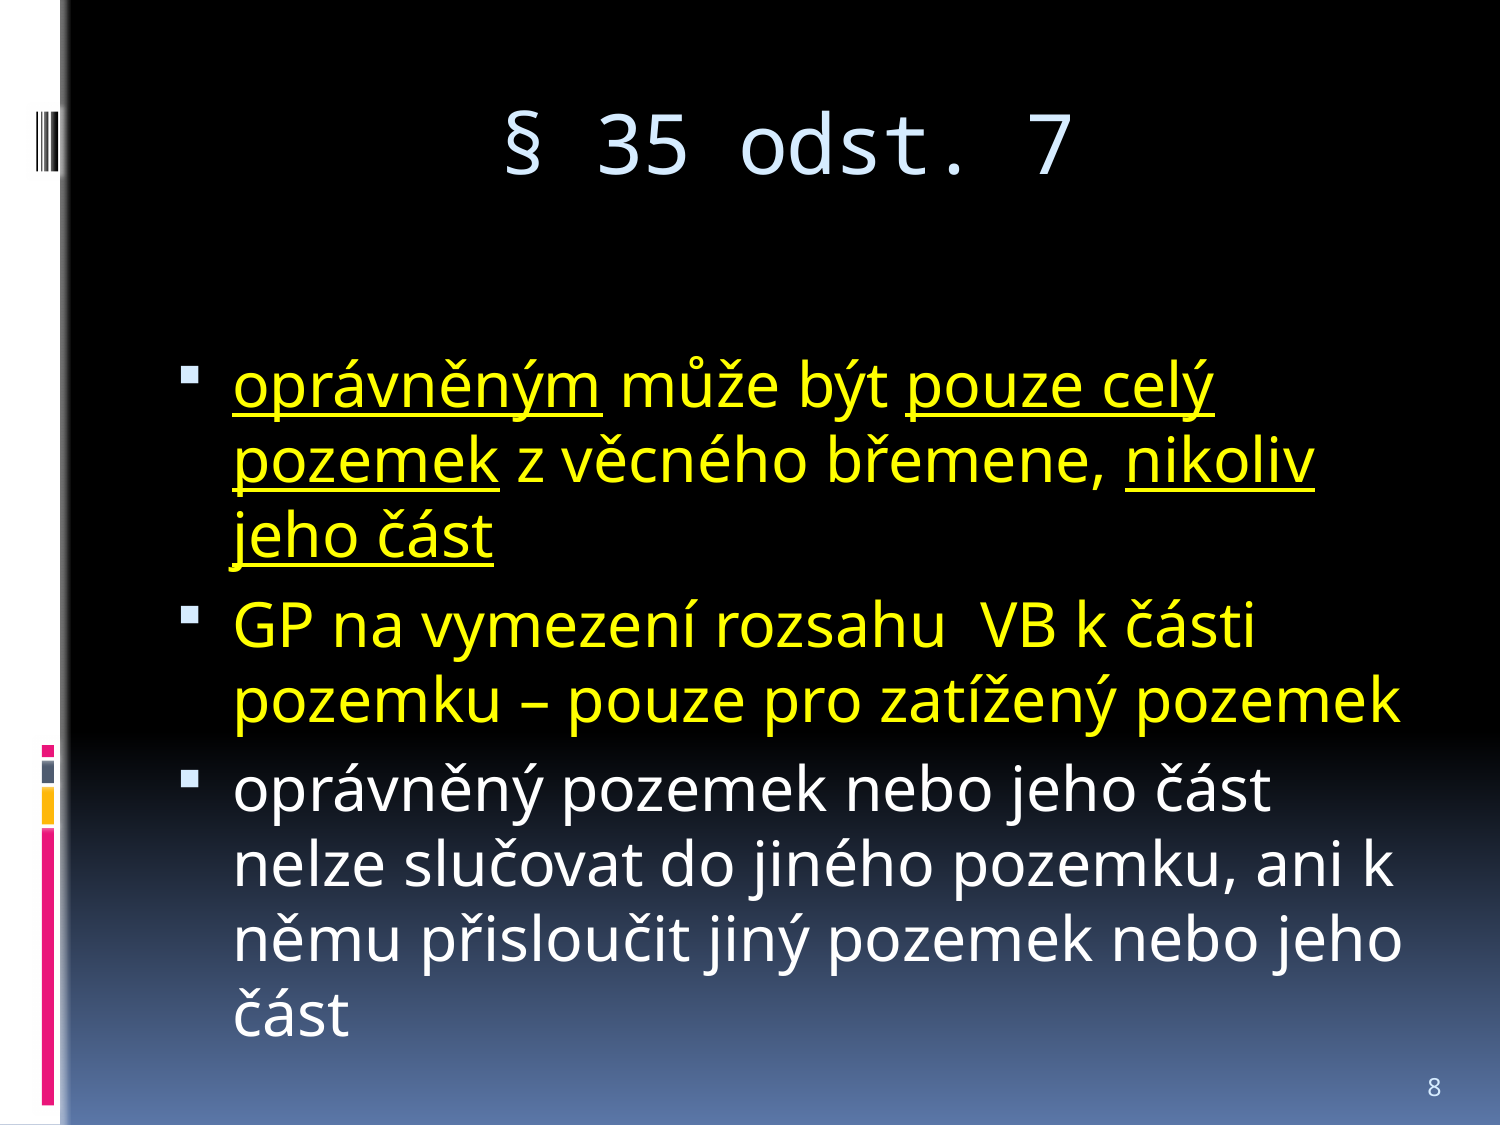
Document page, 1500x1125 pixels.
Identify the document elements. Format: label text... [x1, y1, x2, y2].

title § 35 odst. 7 [150, 83, 1425, 234]
list oprávněným může být pouze celý pozemek z věcného břemene, nikoliv jeho část GP na vymezení rozsahu VB k části pozemku – pouze pro zatížený pozemek oprávněný pozemek nebo jeho část nelze slučovat do jiného pozemku, ani k němu přisloučit jiný pozemek nebo jeho část [150, 338, 1425, 1043]
slide_number 8 [1412, 1052, 1488, 1113]
